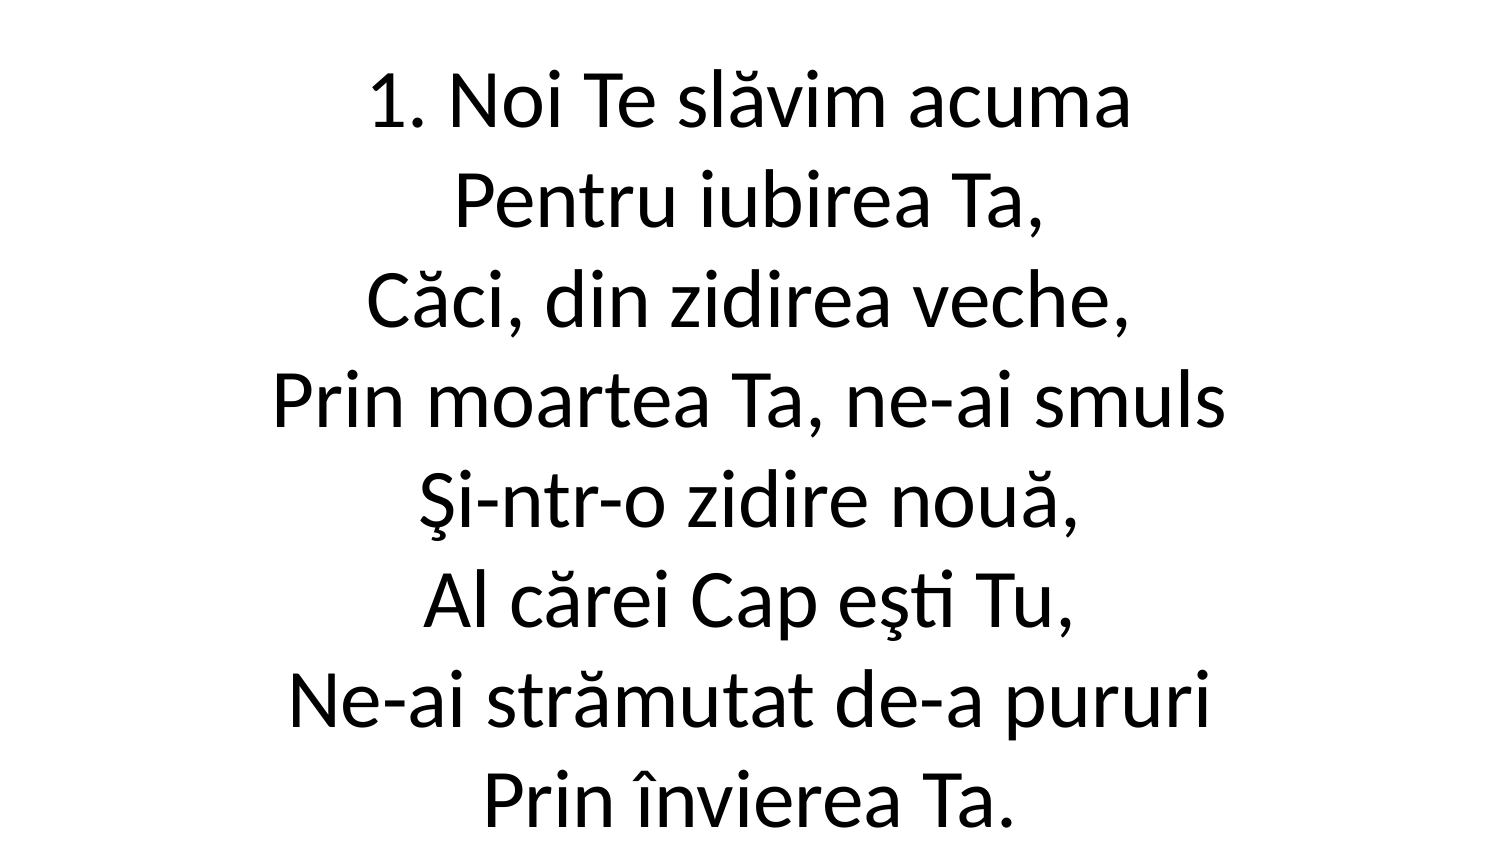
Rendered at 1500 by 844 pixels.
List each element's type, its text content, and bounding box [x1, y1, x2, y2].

text_box 1. Noi Te slăvim acuma Pentru iubirea Ta, Căci, din zidirea veche, Prin moartea Ta, ne-ai smuls Şi-ntr-o zidire nouă, Al cărei Cap eşti Tu, Ne-ai strămutat de-a pururi Prin învierea Ta. [256, 0, 1244, 844]
